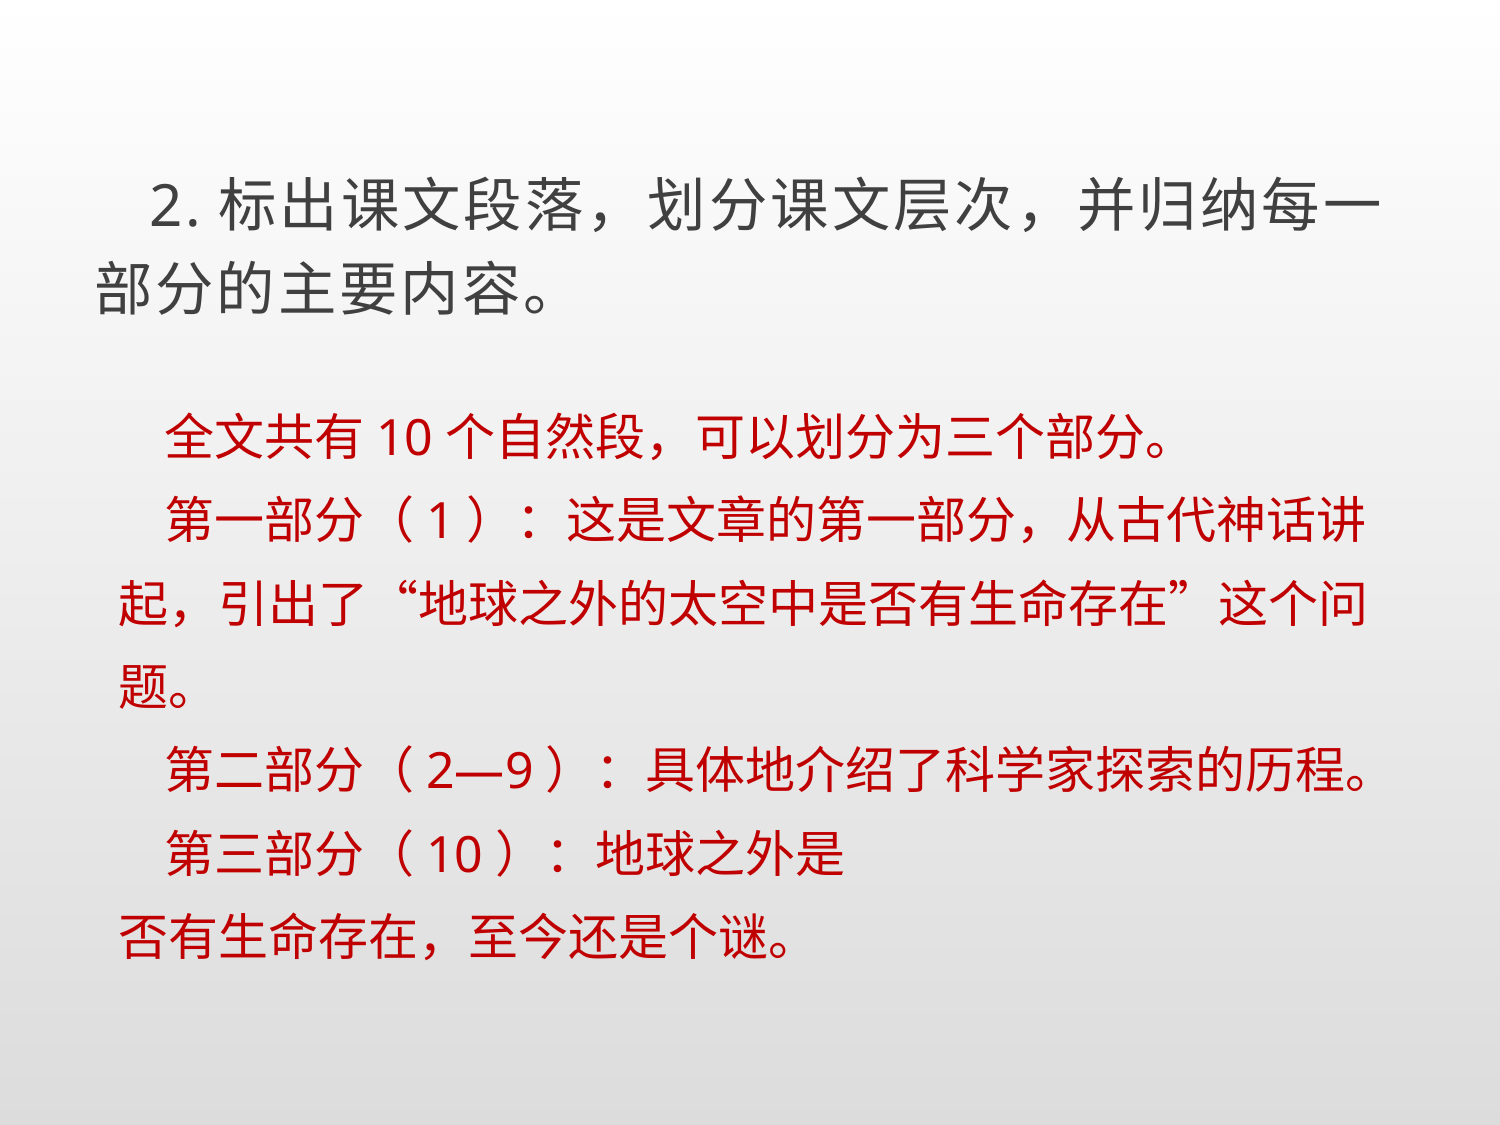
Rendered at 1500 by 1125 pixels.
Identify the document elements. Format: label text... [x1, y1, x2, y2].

list 2.标出课文段落，划分课文层次，并归纳每一部分的主要内容。 [79, 147, 1421, 272]
text_box 全文共有10个自然段，可以划分为三个部分。 第一部分（1）：这是文章的第一部分，从古代神话讲起，引出了“地球之外的太空中是否有生命存在”这个问题。 第二部分（2—9）：具体地介绍了科学家探索的历程。 第三部分（10）：地球之外是 否有生命存在，至今还是个谜。 [103, 375, 1427, 973]
